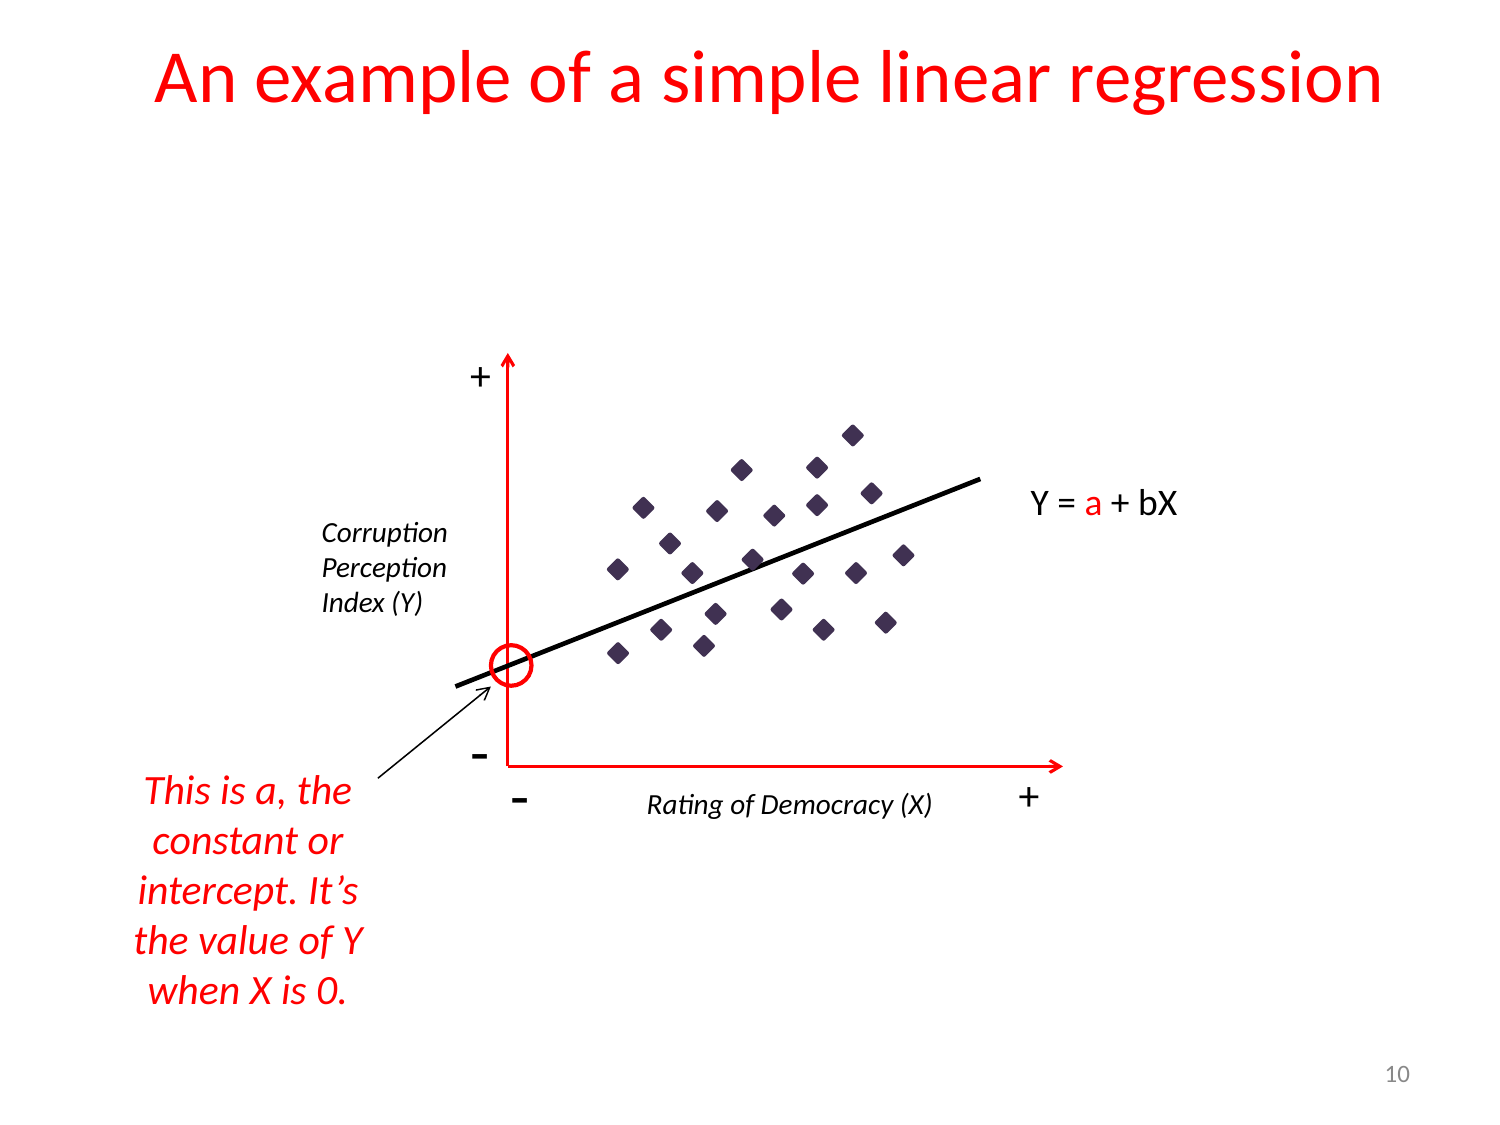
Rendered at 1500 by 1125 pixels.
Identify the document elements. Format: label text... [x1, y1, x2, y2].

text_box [377, 686, 492, 779]
text_box Corruption Perception Index (Y) [306, 506, 449, 626]
text_box This is a, the constant or intercept. It’s the value of Y when X is 0. [106, 755, 390, 1020]
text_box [455, 478, 981, 687]
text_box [455, 340, 1076, 838]
text_box Y = a + bX [1080, 470, 1353, 530]
slide_number 10 [1074, 1042, 1425, 1103]
title An example of a simple linear regression [75, 13, 1465, 132]
